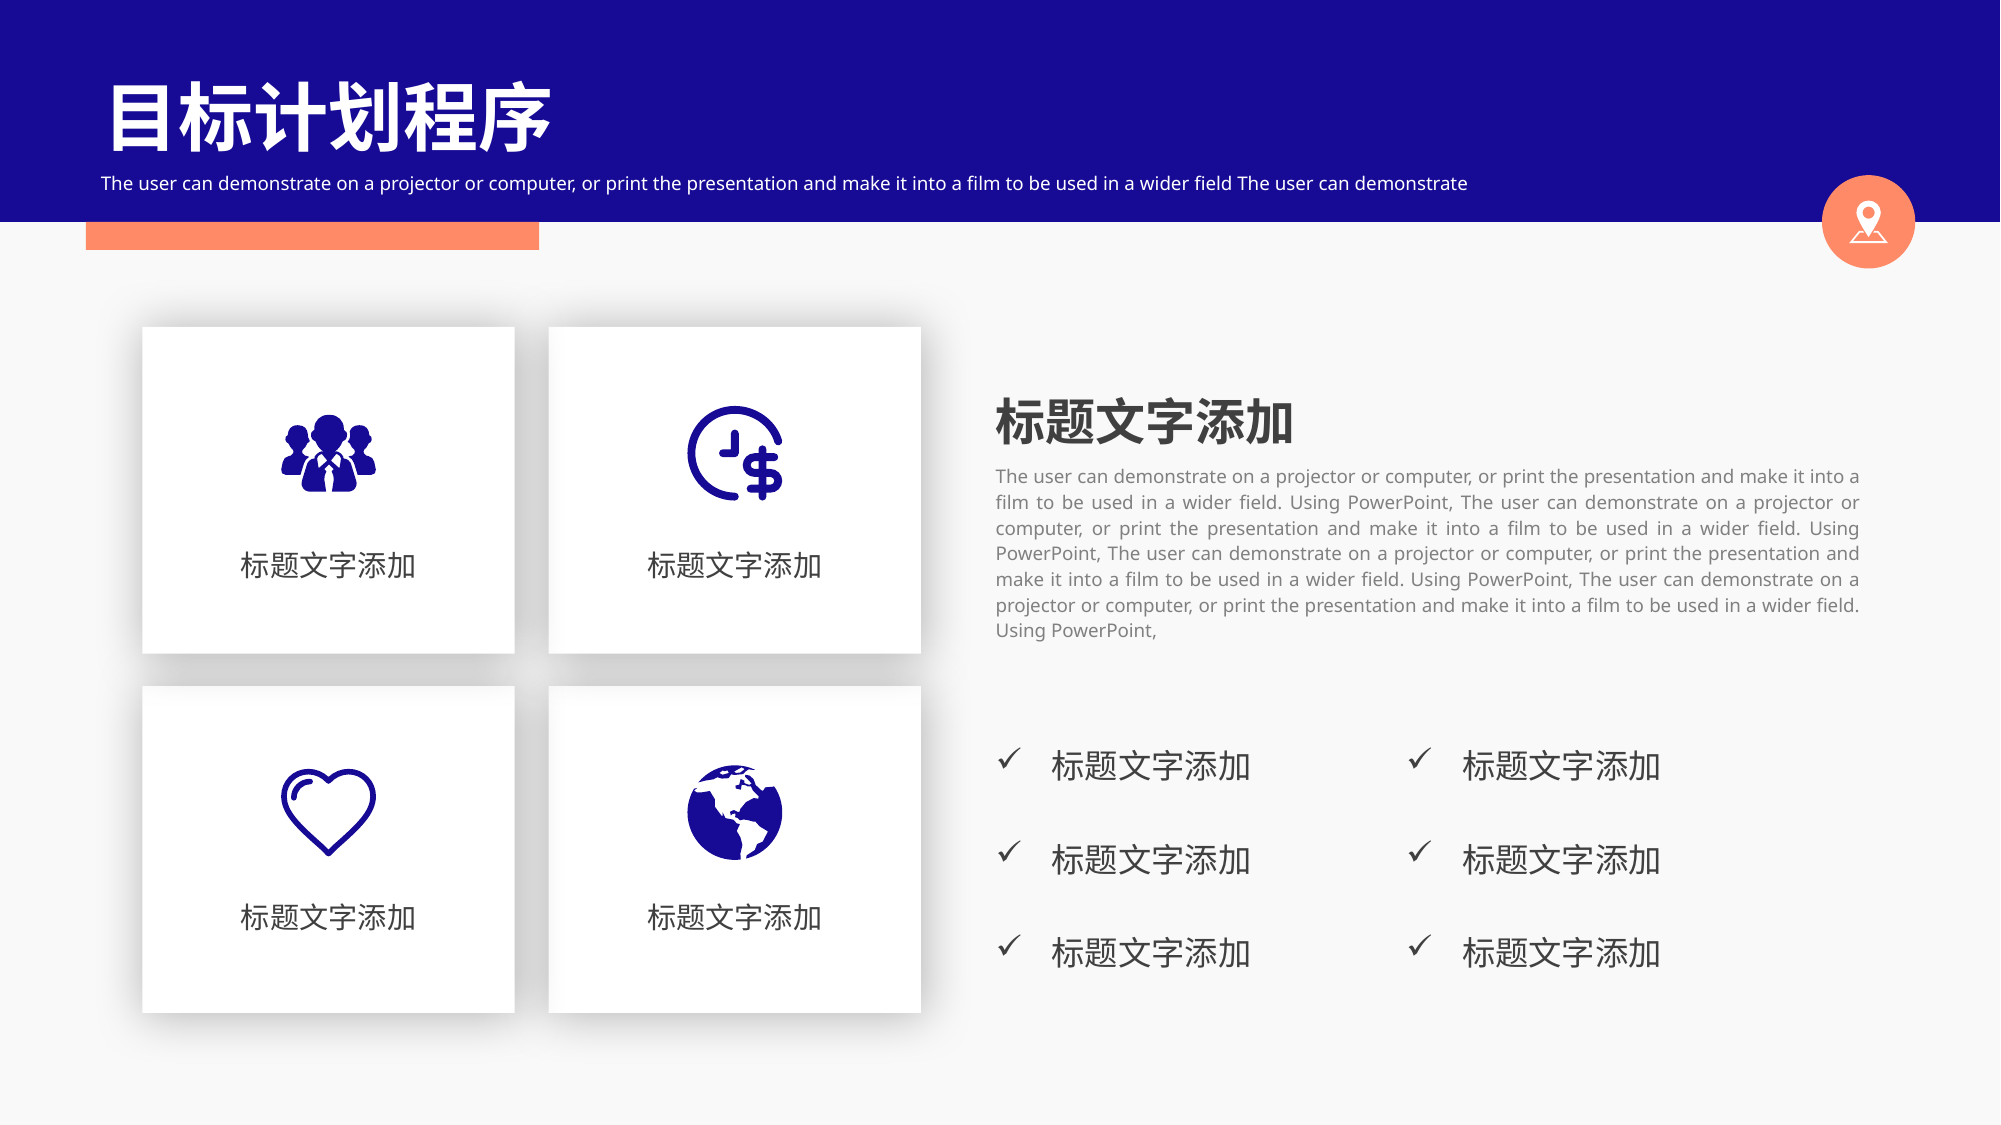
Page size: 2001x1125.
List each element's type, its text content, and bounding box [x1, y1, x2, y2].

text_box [142, 686, 515, 1013]
text_box [85, 221, 540, 251]
text_box 标题文字添加 [1391, 730, 1802, 793]
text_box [142, 326, 515, 654]
text_box 标题文字添加 [980, 823, 1391, 887]
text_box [980, 370, 1874, 652]
text_box [0, 0, 2000, 223]
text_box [548, 326, 921, 654]
text_box 标题文字添加 [980, 730, 1391, 793]
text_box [548, 686, 921, 1013]
text_box 标题文字添加 [980, 916, 1391, 980]
text_box 标题文字添加 [1391, 916, 1802, 980]
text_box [85, 63, 1600, 203]
text_box 标题文字添加 [1391, 823, 1802, 887]
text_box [1821, 175, 1916, 269]
